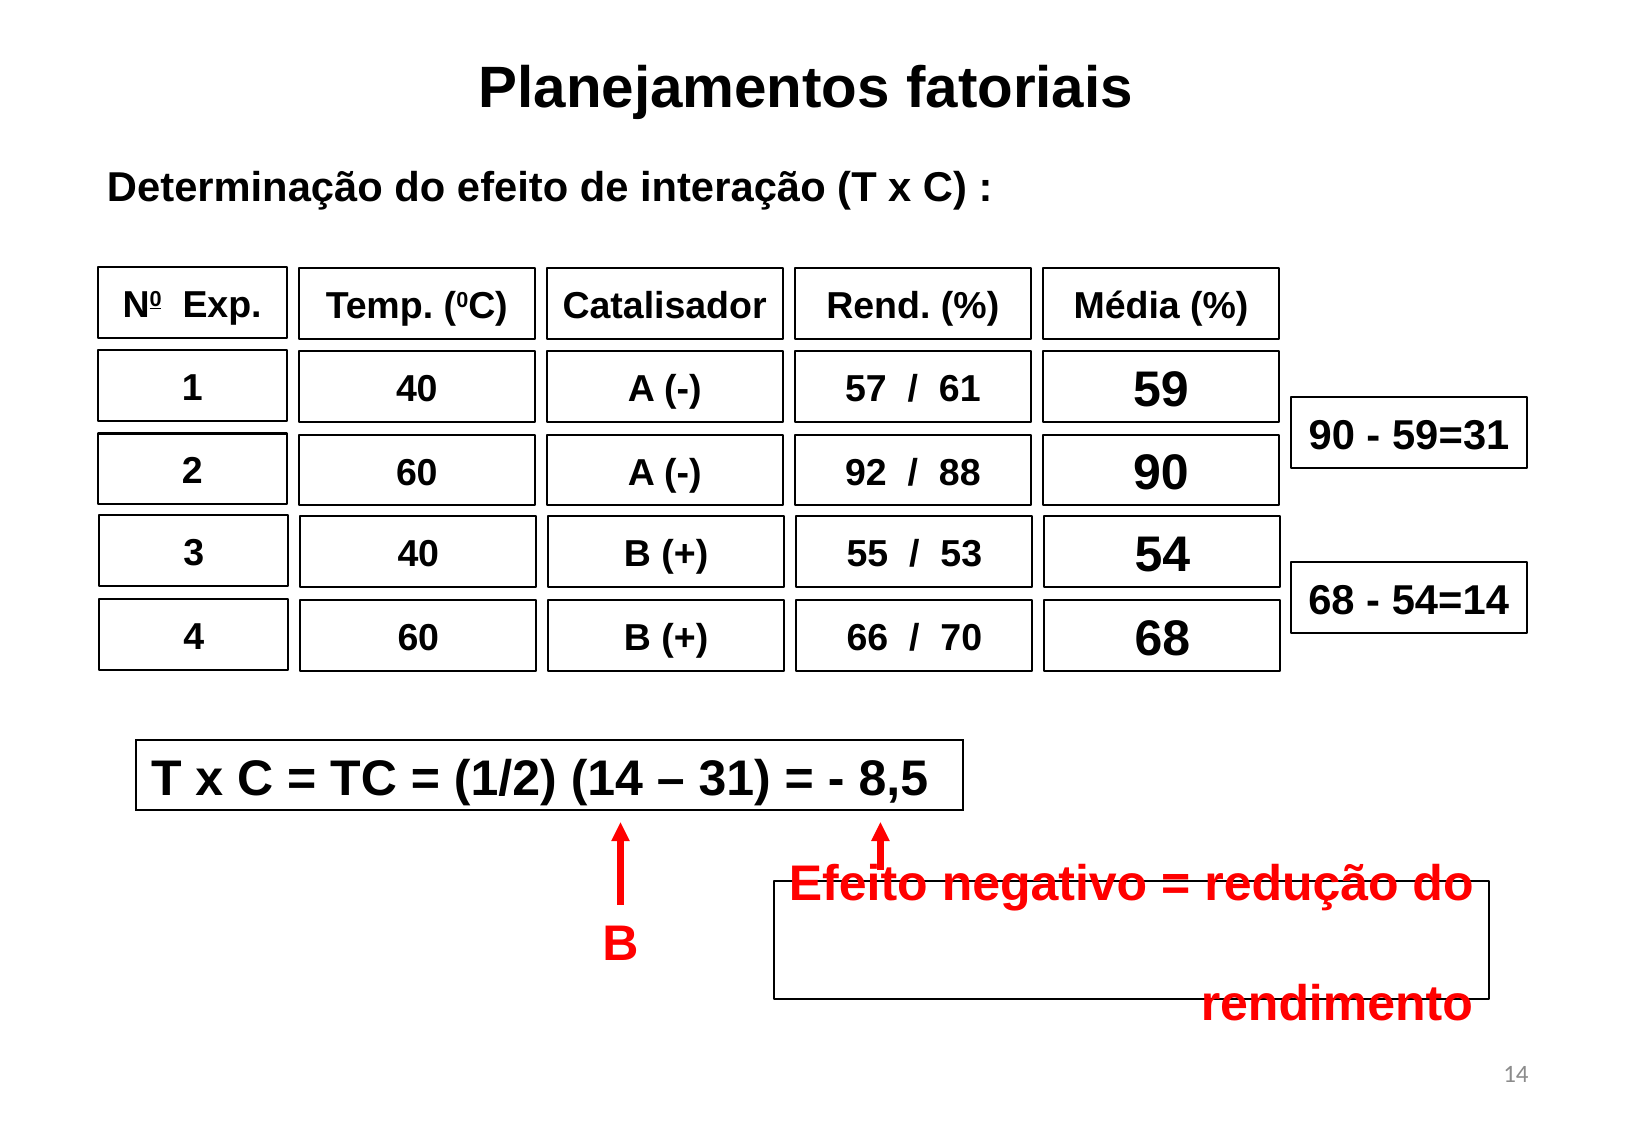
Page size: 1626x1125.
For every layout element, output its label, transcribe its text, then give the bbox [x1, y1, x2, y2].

slide_number 14 [1164, 1042, 1544, 1103]
text_box Determinação do efeito de interação (T x C) : [92, 148, 1155, 220]
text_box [136, 739, 1489, 1000]
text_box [97, 266, 1528, 672]
text_box Planejamentos fatoriais [463, 42, 1161, 126]
